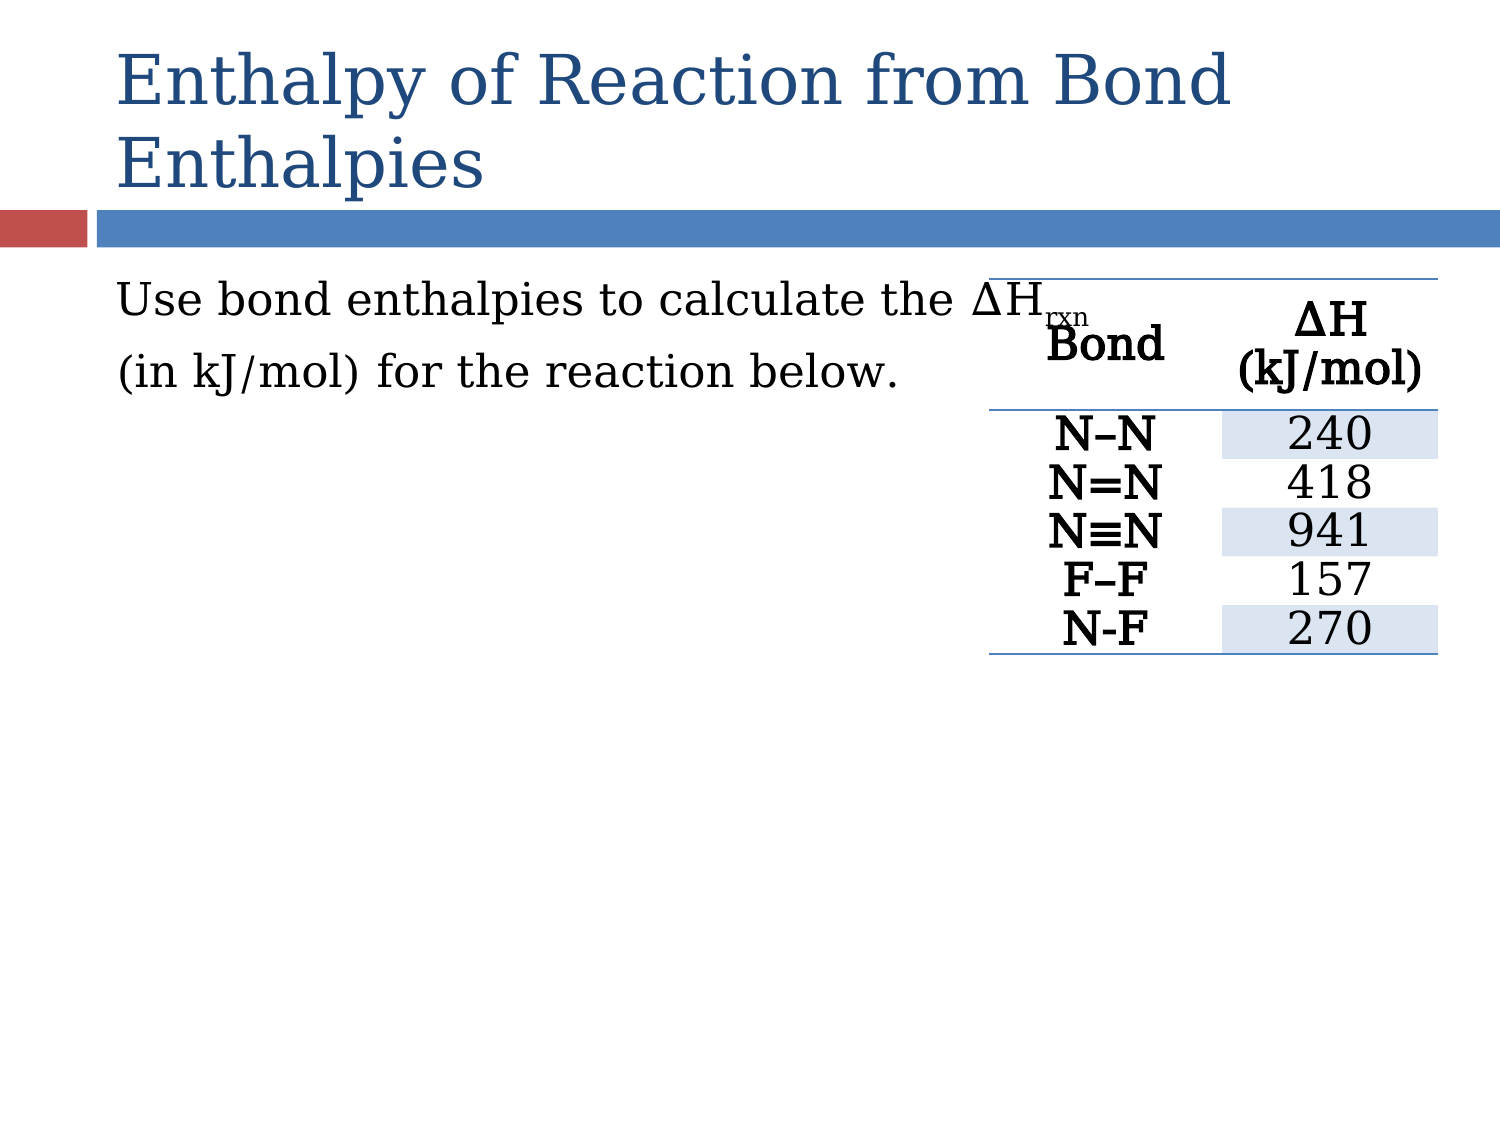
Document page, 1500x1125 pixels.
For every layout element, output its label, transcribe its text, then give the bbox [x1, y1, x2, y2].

title Enthalpy of Reaction from Bond Enthalpies [100, 37, 1438, 200]
table_cell 240 [1222, 411, 1438, 459]
table_cell 157 [1222, 556, 1438, 605]
table_cell N=N [989, 459, 1222, 508]
table_cell F–F [989, 556, 1222, 605]
table_cell 418 [1222, 459, 1438, 508]
table_cell 270 [1222, 605, 1438, 653]
table_cell 941 [1222, 508, 1438, 556]
table_cell N-F [989, 605, 1222, 653]
table_cell N≡N [989, 508, 1222, 556]
table_header Bond [989, 280, 1222, 409]
table_header ΔH (kJ/mol) [1222, 280, 1438, 409]
table_cell N–N [989, 411, 1222, 459]
